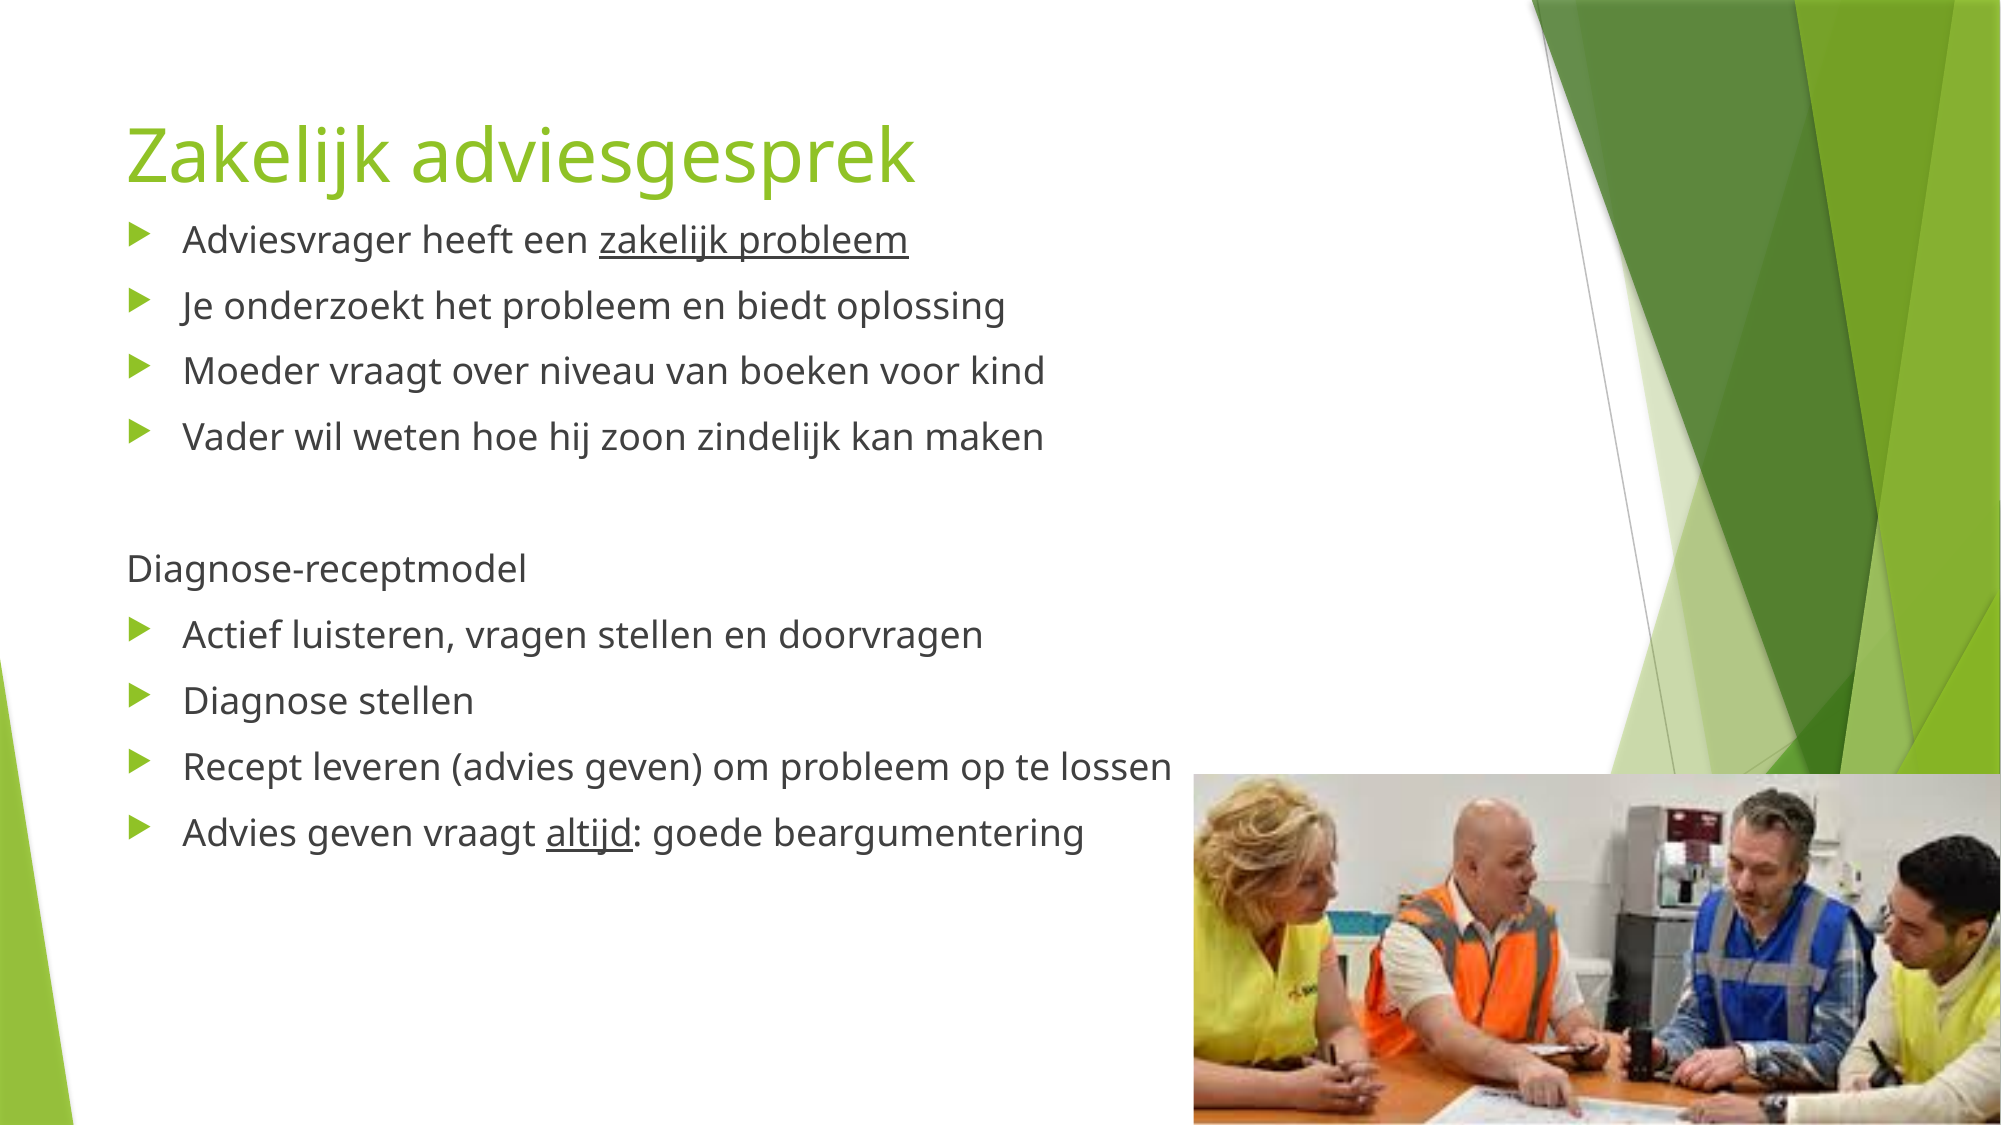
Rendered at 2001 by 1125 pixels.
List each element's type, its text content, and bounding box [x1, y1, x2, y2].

list Adviesvrager heeft een zakelijk probleem Je onderzoekt het probleem en biedt oplossing Moeder vraagt over niveau van boeken voor kind Vader wil weten hoe hij zoon zindelijk kan maken Diagnose-receptmodel Actief luisteren, vragen stellen en doorvragen Diagnose stellen Recept leveren (advies geven) om probleem op te lossen Advies geven vraagt altijd: goede beargumentering [111, 208, 1522, 1125]
picture [1193, 774, 2000, 1125]
title Zakelijk adviesgesprek [111, 99, 1522, 208]
